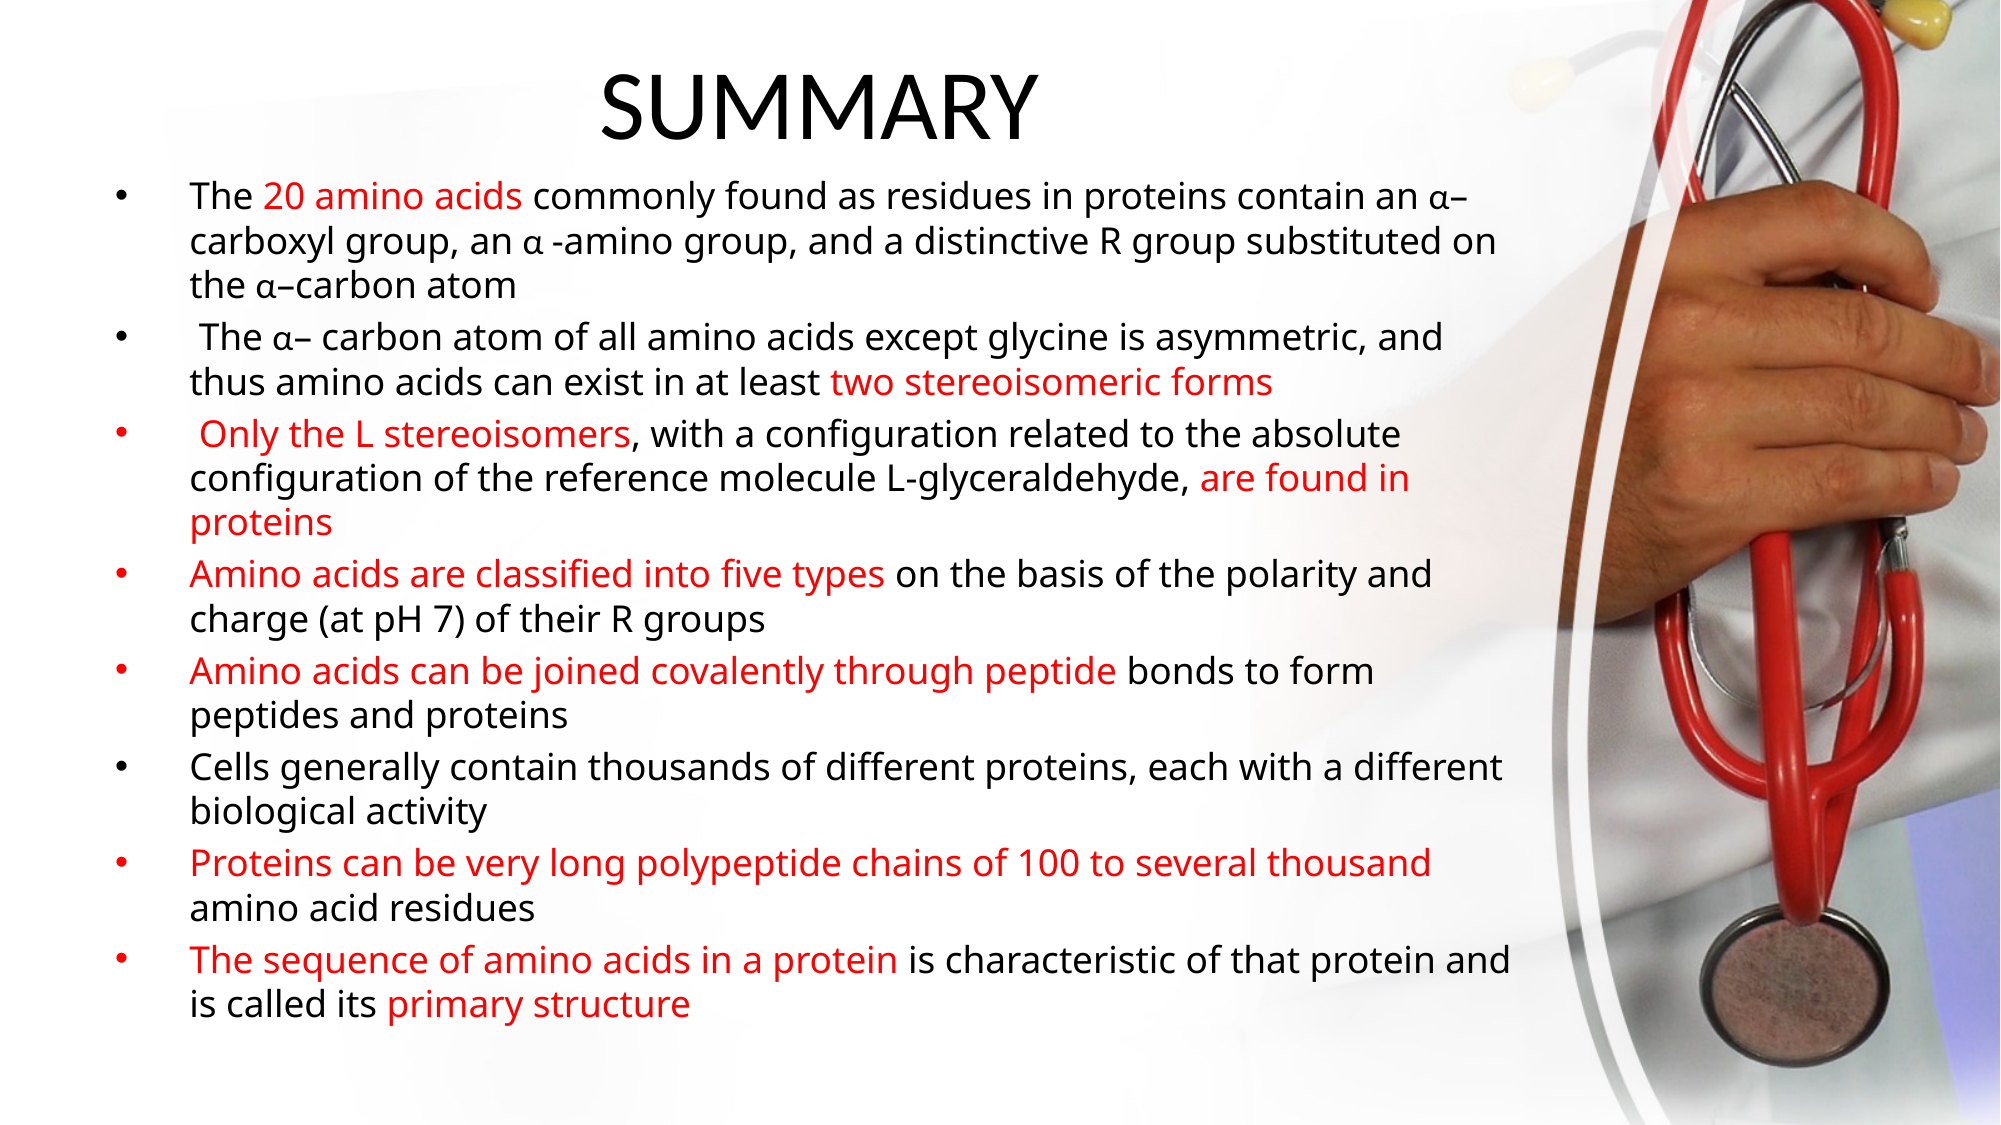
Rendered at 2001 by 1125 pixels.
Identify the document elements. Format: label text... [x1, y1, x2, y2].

list The 20 amino acids commonly found as residues in proteins contain an α–carboxyl group, an α -amino group, and a distinctive R group substituted on the α–carbon atom The α– carbon atom of all amino acids except glycine is asymmetric, and thus amino acids can exist in at least two stereoisomeric forms Only the L stereoisomers, with a configuration related to the absolute configuration of the reference molecule L-glyceraldehyde, are found in proteins Amino acids are classified into five types on the basis of the polarity and charge (at pH 7) of their R groups Amino acids can be joined covalently through peptide bonds to form peptides and proteins Cells generally contain thousands of different proteins, each with a different biological activity Proteins can be very long polypeptide chains of 100 to several thousand amino acid residues The sequence of amino acids in a protein is characteristic of that protein and is called its primary structure [100, 165, 1537, 1043]
picture [0, 0, 2001, 1125]
title SUMMARY [100, 15, 1540, 183]
